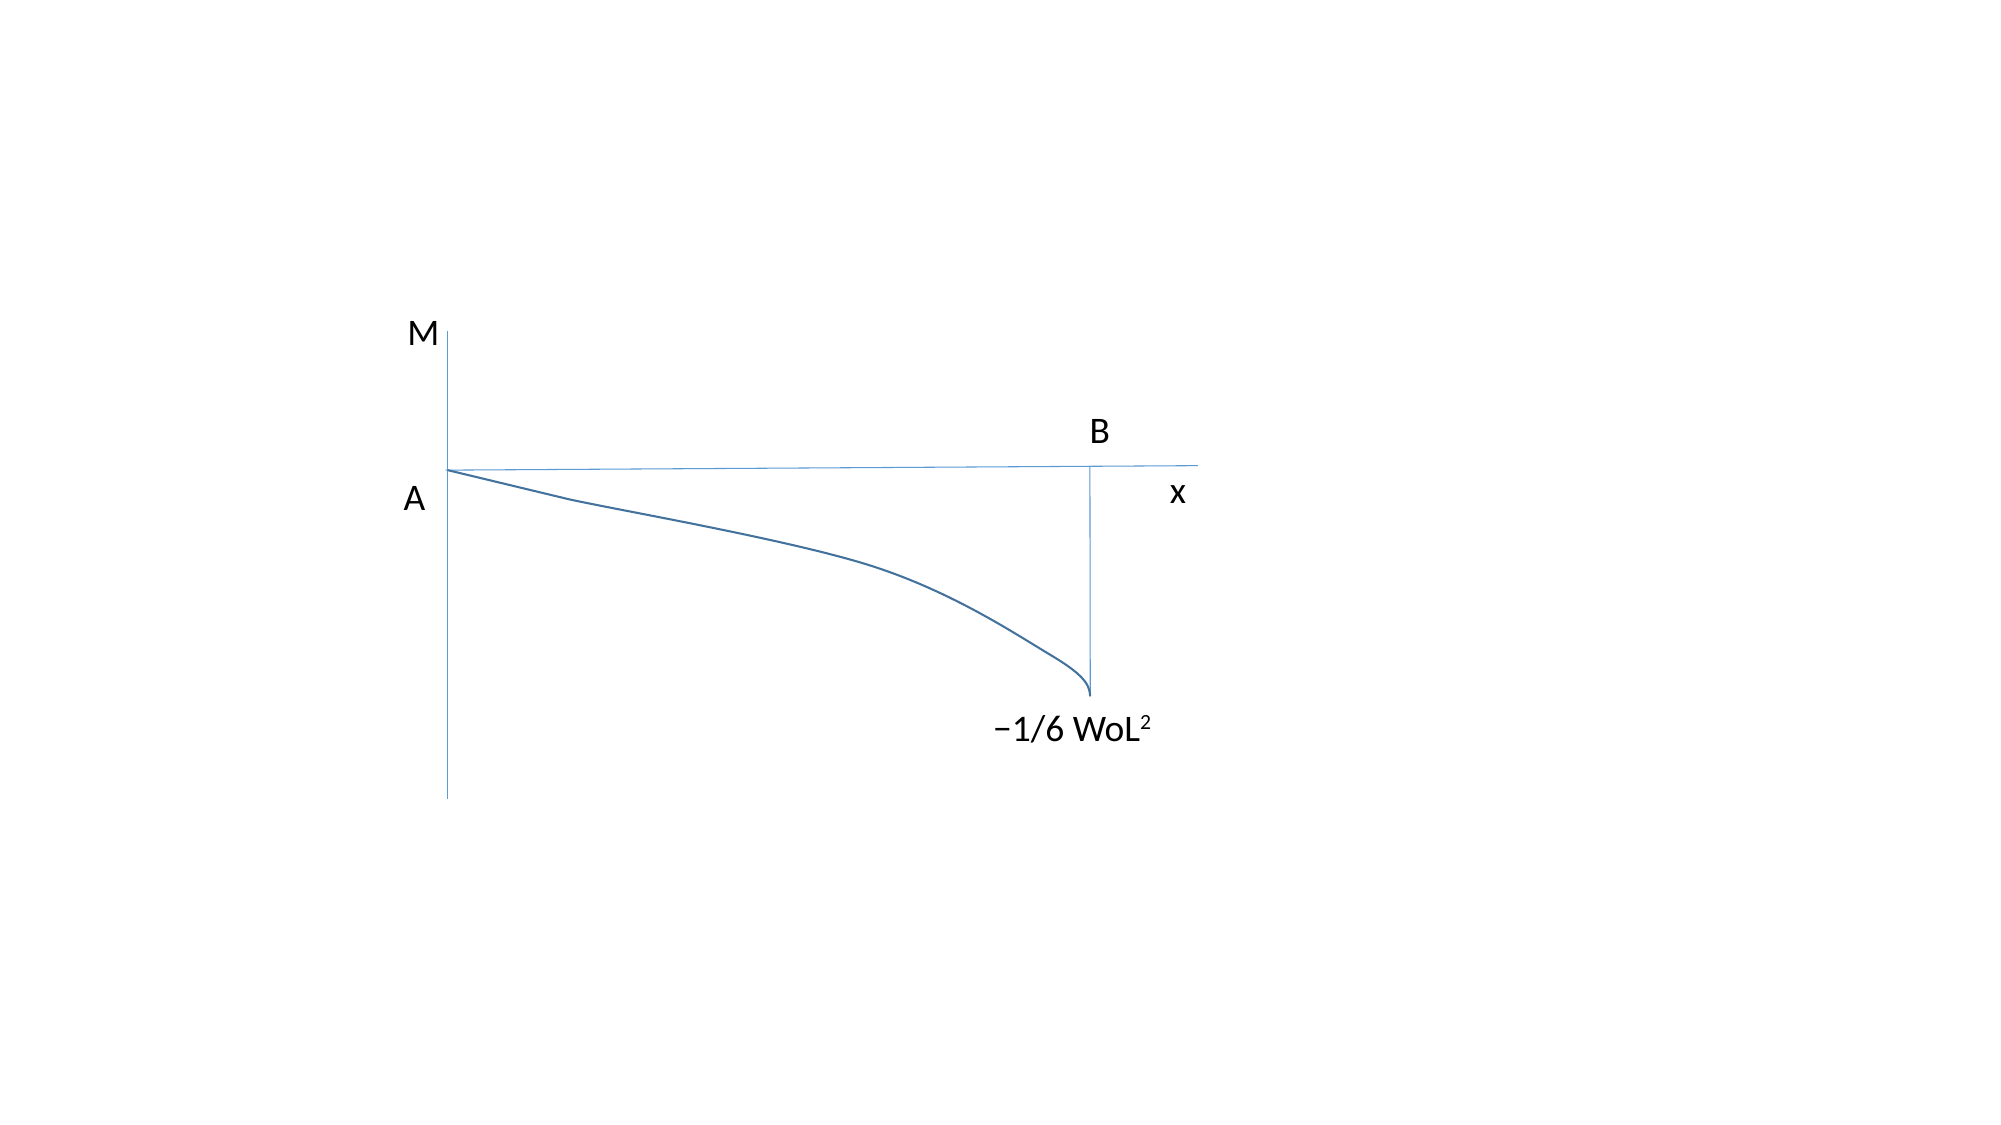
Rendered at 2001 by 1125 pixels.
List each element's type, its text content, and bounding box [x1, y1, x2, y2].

text_box x [1155, 458, 1202, 519]
text_box −1/6 WoL2 [978, 696, 1203, 756]
text_box B [1074, 398, 1247, 458]
text_box [448, 471, 1089, 696]
text_box A [388, 465, 441, 526]
text_box M [392, 301, 455, 361]
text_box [1091, 465, 1198, 471]
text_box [445, 465, 1089, 471]
